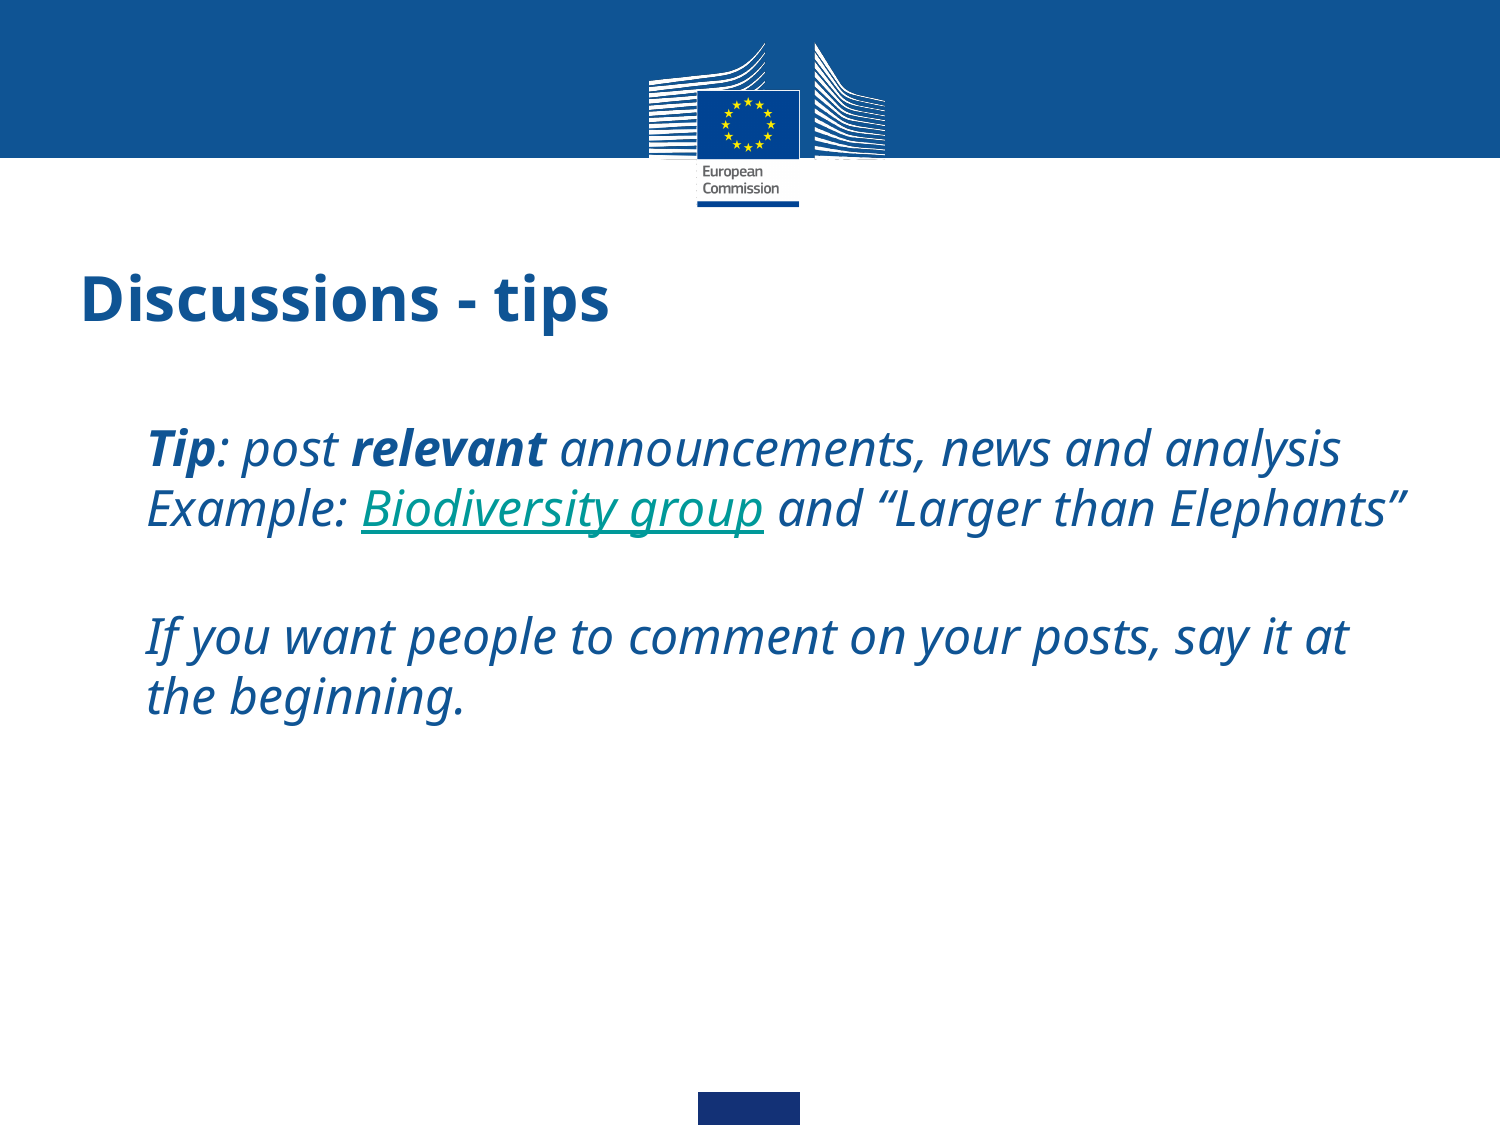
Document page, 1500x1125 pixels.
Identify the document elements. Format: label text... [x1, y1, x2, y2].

title Discussions - tips [64, 219, 1415, 374]
list Tip: post relevant announcements, news and analysis Example: Biodiversity group and “Larger than Elephants” If you want people to comment on your posts, say it at the beginning. [75, 408, 1425, 988]
picture [649, 42, 885, 208]
